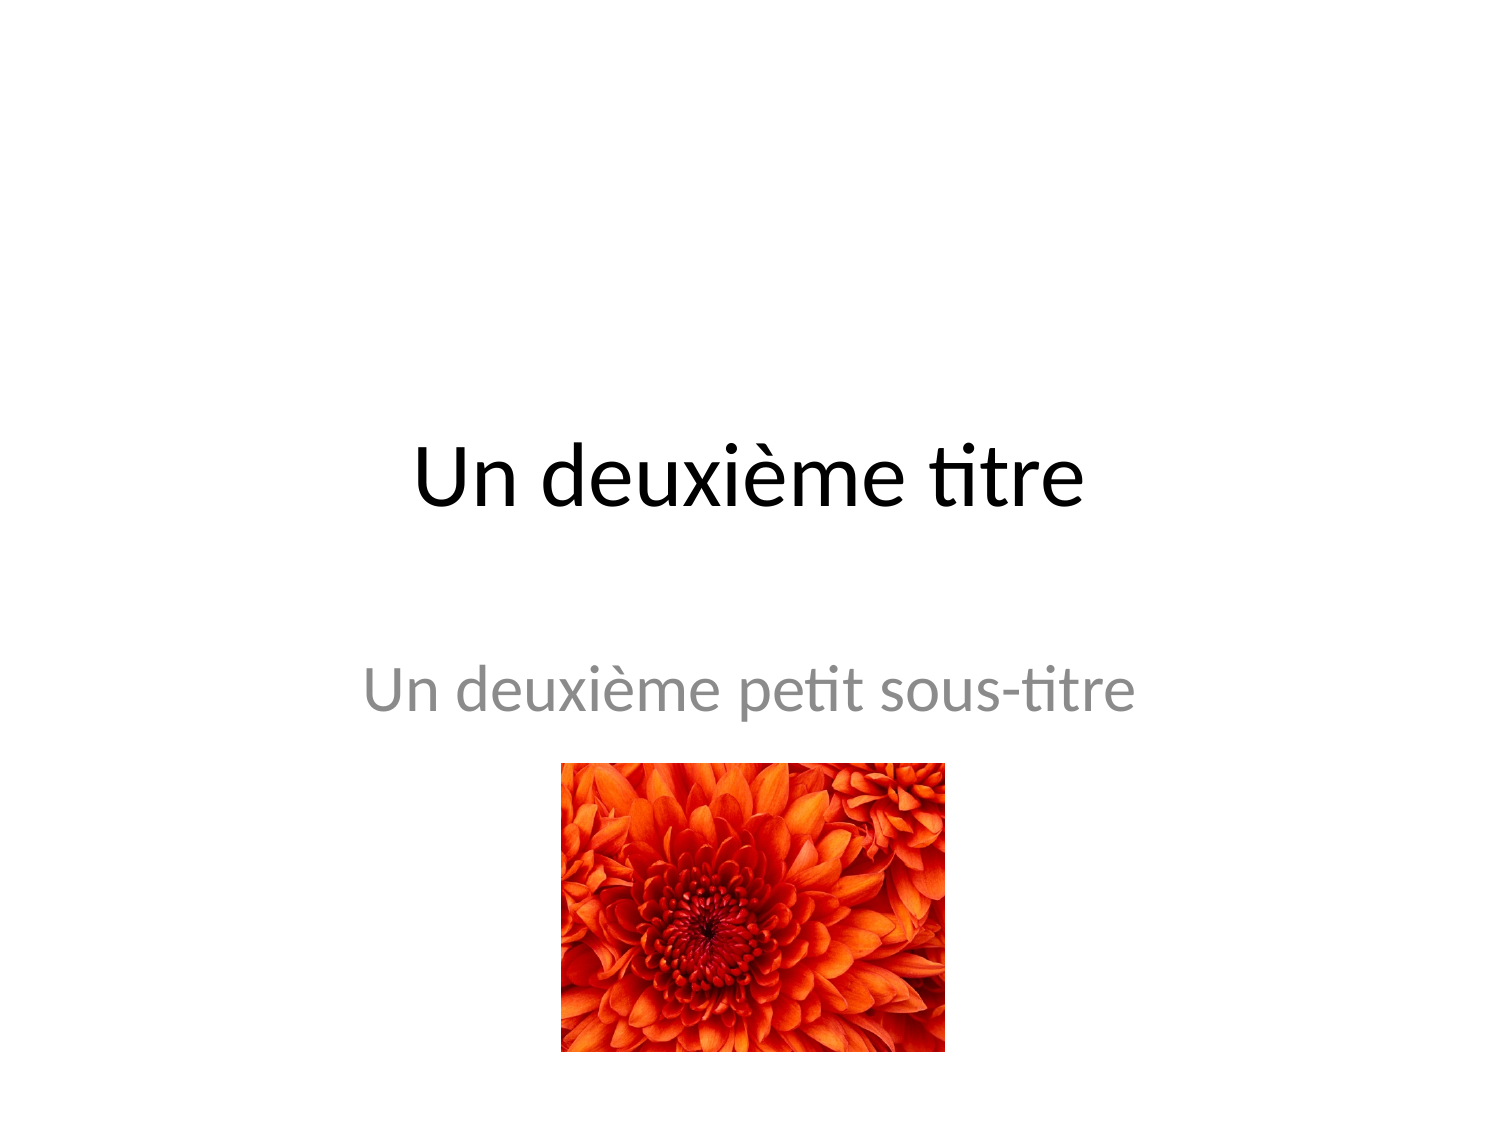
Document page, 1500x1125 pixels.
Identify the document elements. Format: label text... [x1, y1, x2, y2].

subtitle Un deuxième petit sous-titre [225, 637, 1275, 925]
picture [560, 762, 946, 1052]
title Un deuxième titre [112, 349, 1388, 591]
